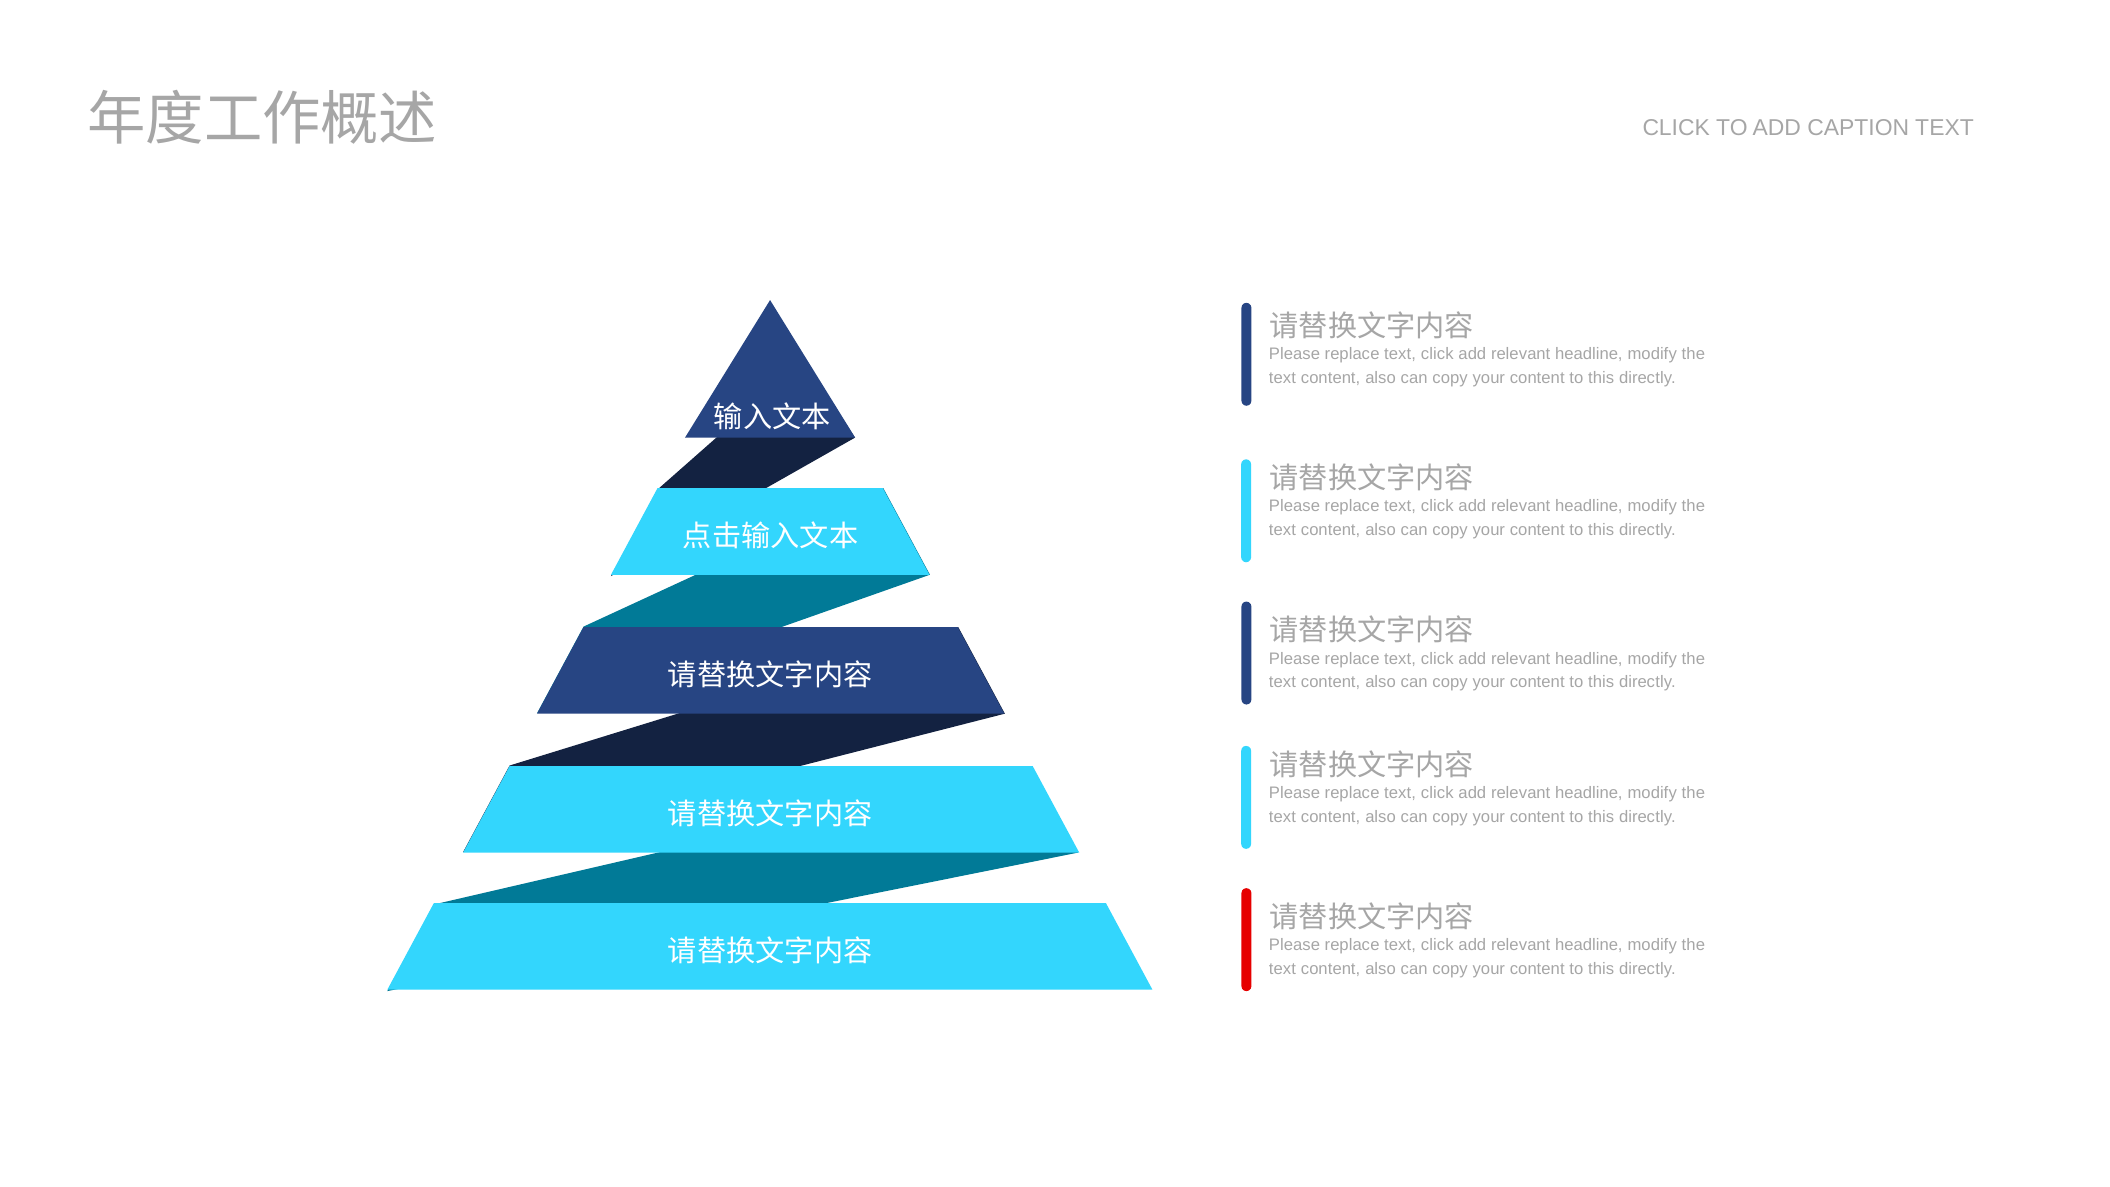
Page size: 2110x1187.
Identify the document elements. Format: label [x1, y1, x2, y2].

text_box [659, 448, 837, 488]
text_box [684, 300, 857, 448]
text_box [440, 853, 1077, 903]
text_box [1240, 744, 1253, 850]
text_box [1268, 452, 1712, 538]
text_box [1240, 600, 1253, 706]
text_box [536, 627, 1005, 714]
text_box [509, 714, 1004, 766]
text_box [1268, 891, 1712, 977]
text_box [583, 575, 930, 627]
text_box [1268, 300, 1712, 386]
text_box [1240, 458, 1253, 564]
text_box [610, 488, 930, 575]
text_box [1268, 738, 1712, 825]
text_box [87, 78, 2022, 153]
text_box [463, 766, 1080, 853]
text_box [1268, 604, 1712, 690]
text_box [387, 903, 1153, 990]
text_box [1240, 301, 1253, 407]
text_box [1240, 886, 1253, 993]
